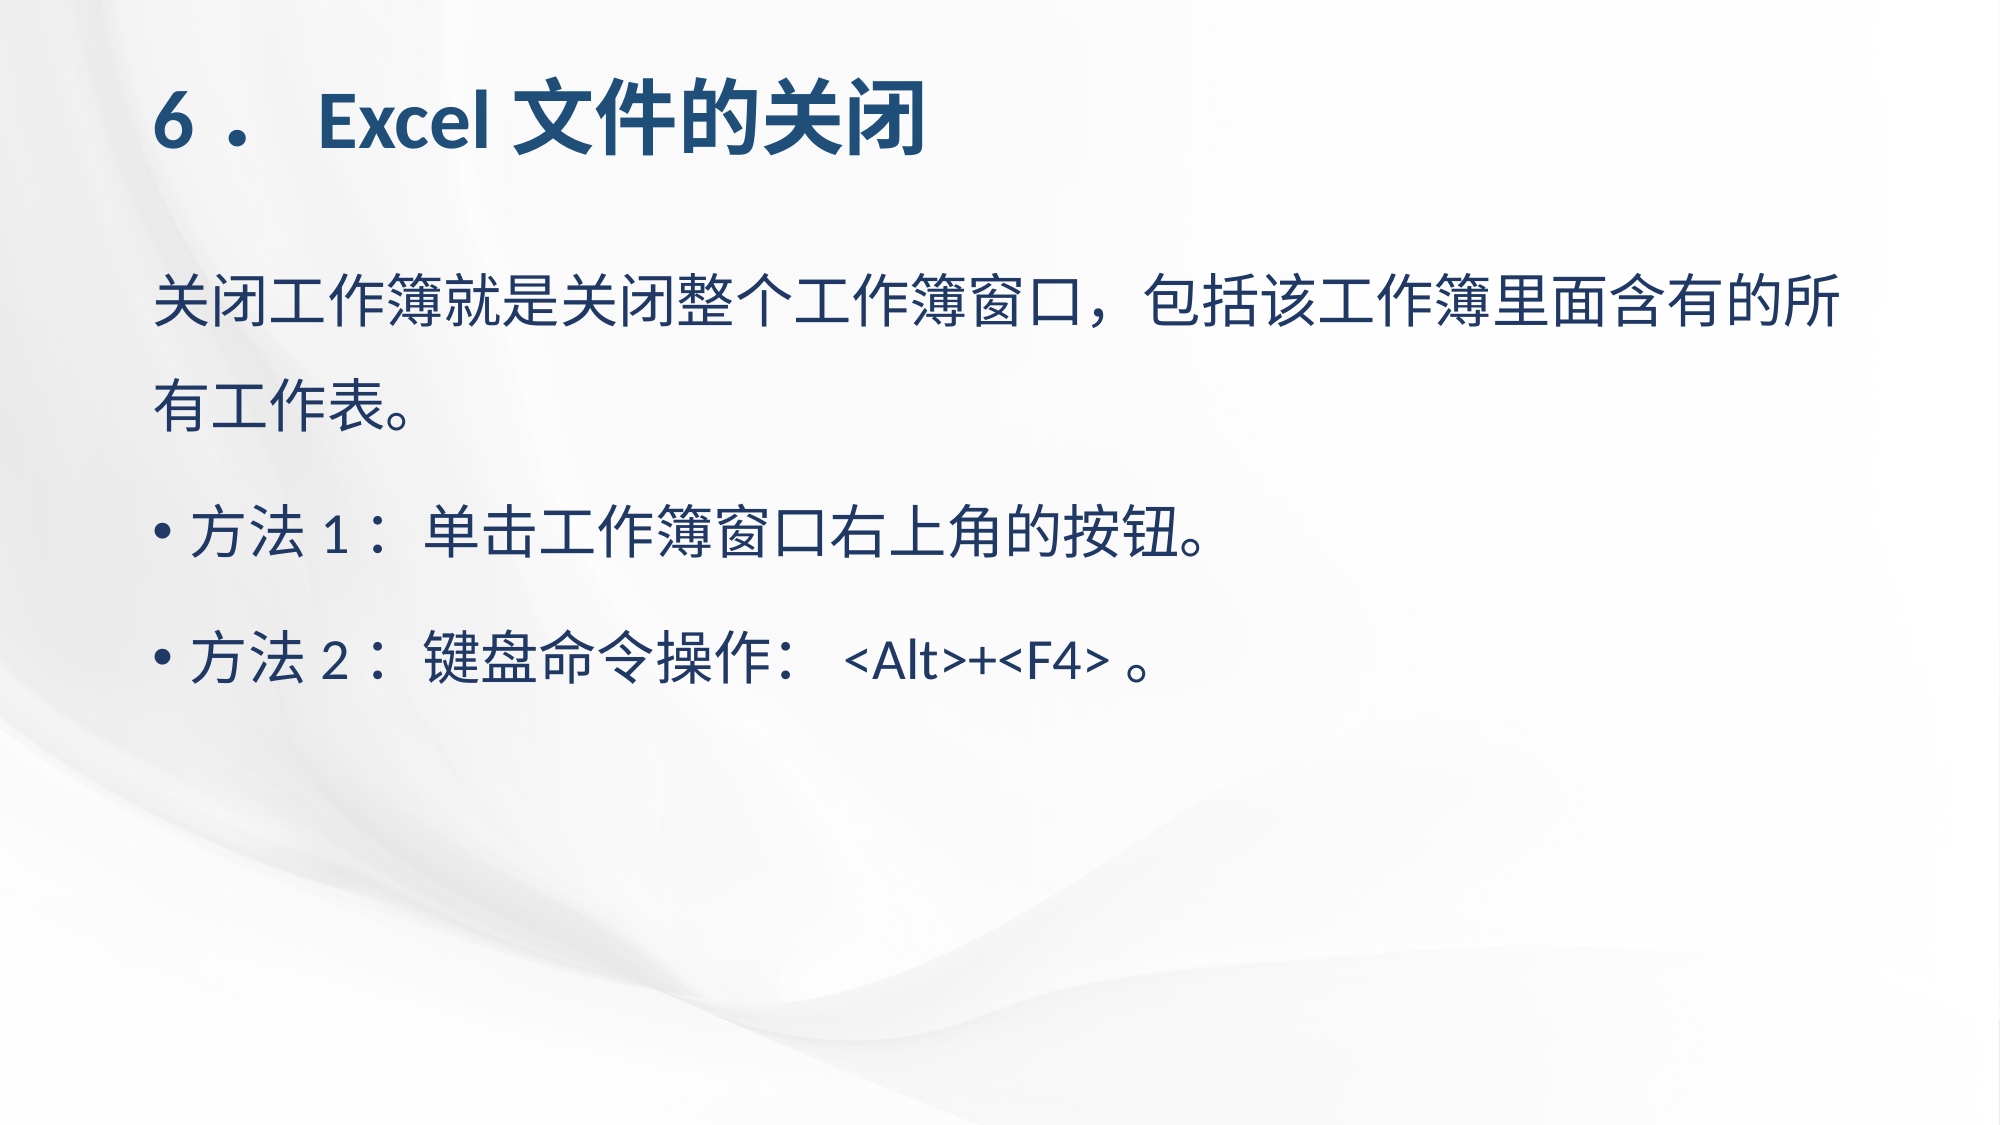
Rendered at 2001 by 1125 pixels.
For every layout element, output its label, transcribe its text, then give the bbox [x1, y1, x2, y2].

title 6．Excel文件的关闭 [137, 59, 1863, 184]
list 关闭工作簿就是关闭整个工作簿窗口，包括该工作簿里面含有的所有工作表。 方法1：单击工作簿窗口右上角的按钮。 方法2：键盘命令操作：<Alt>+<F4>。 [137, 222, 1863, 1043]
